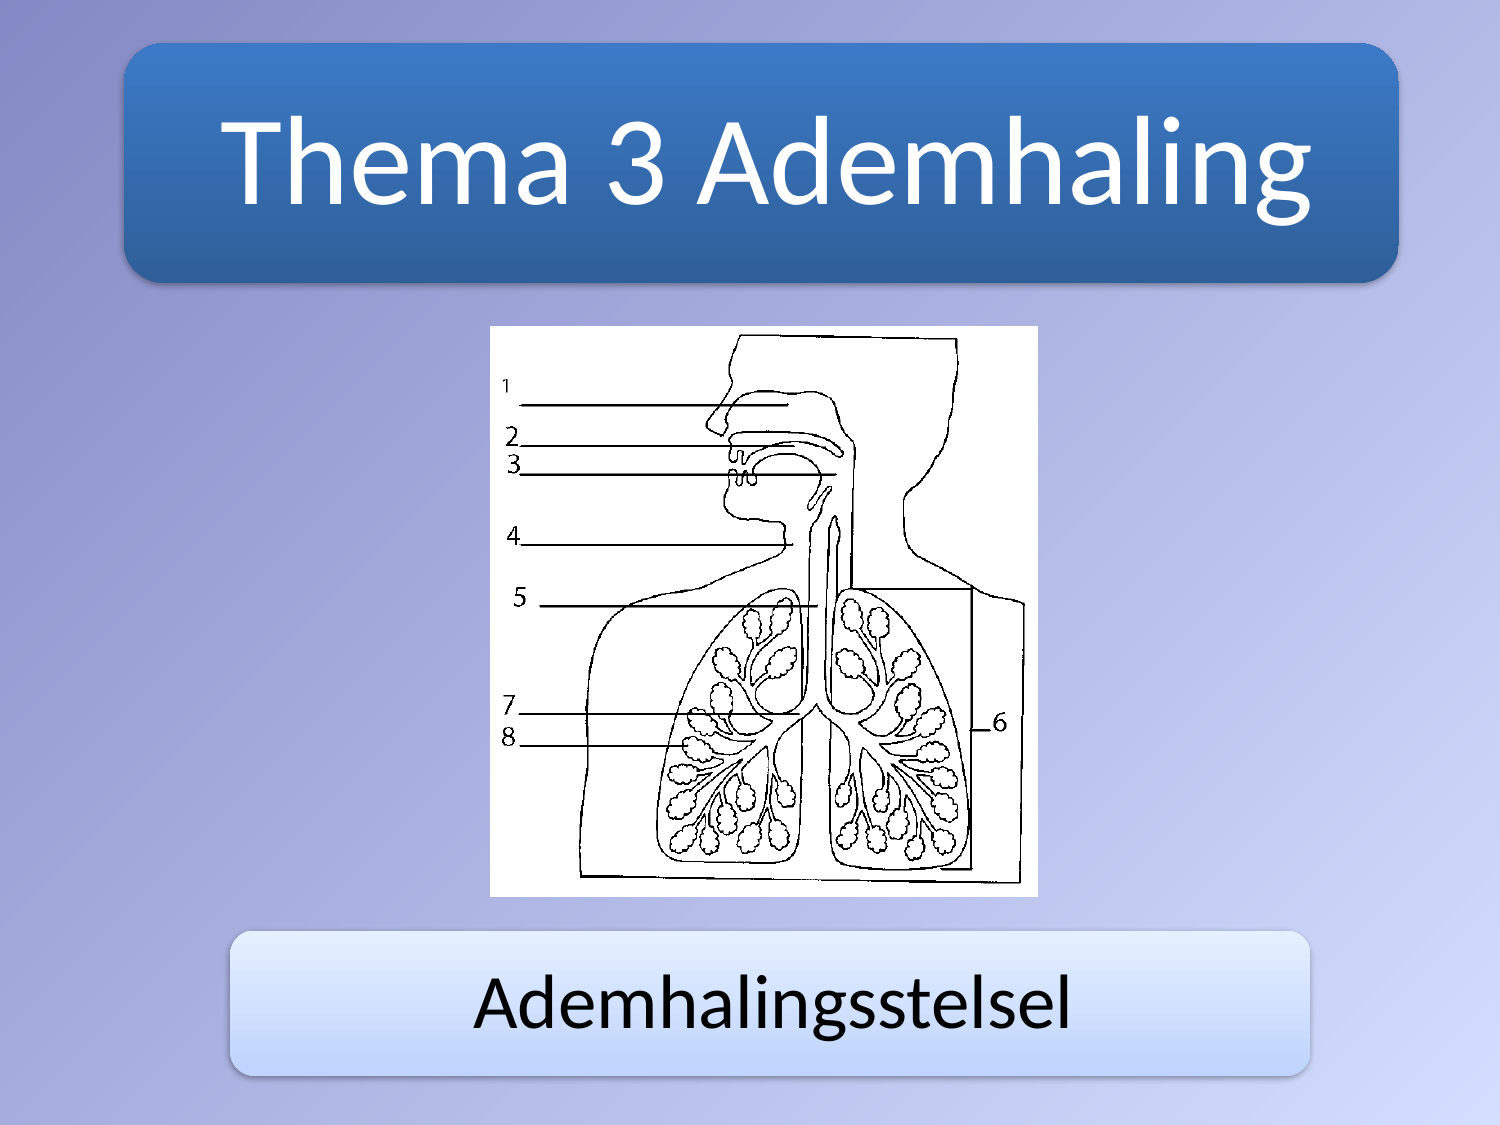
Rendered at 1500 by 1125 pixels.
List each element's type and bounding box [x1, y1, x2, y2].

picture [489, 326, 1038, 898]
text_box [123, 42, 1400, 285]
text_box [229, 928, 1311, 1079]
